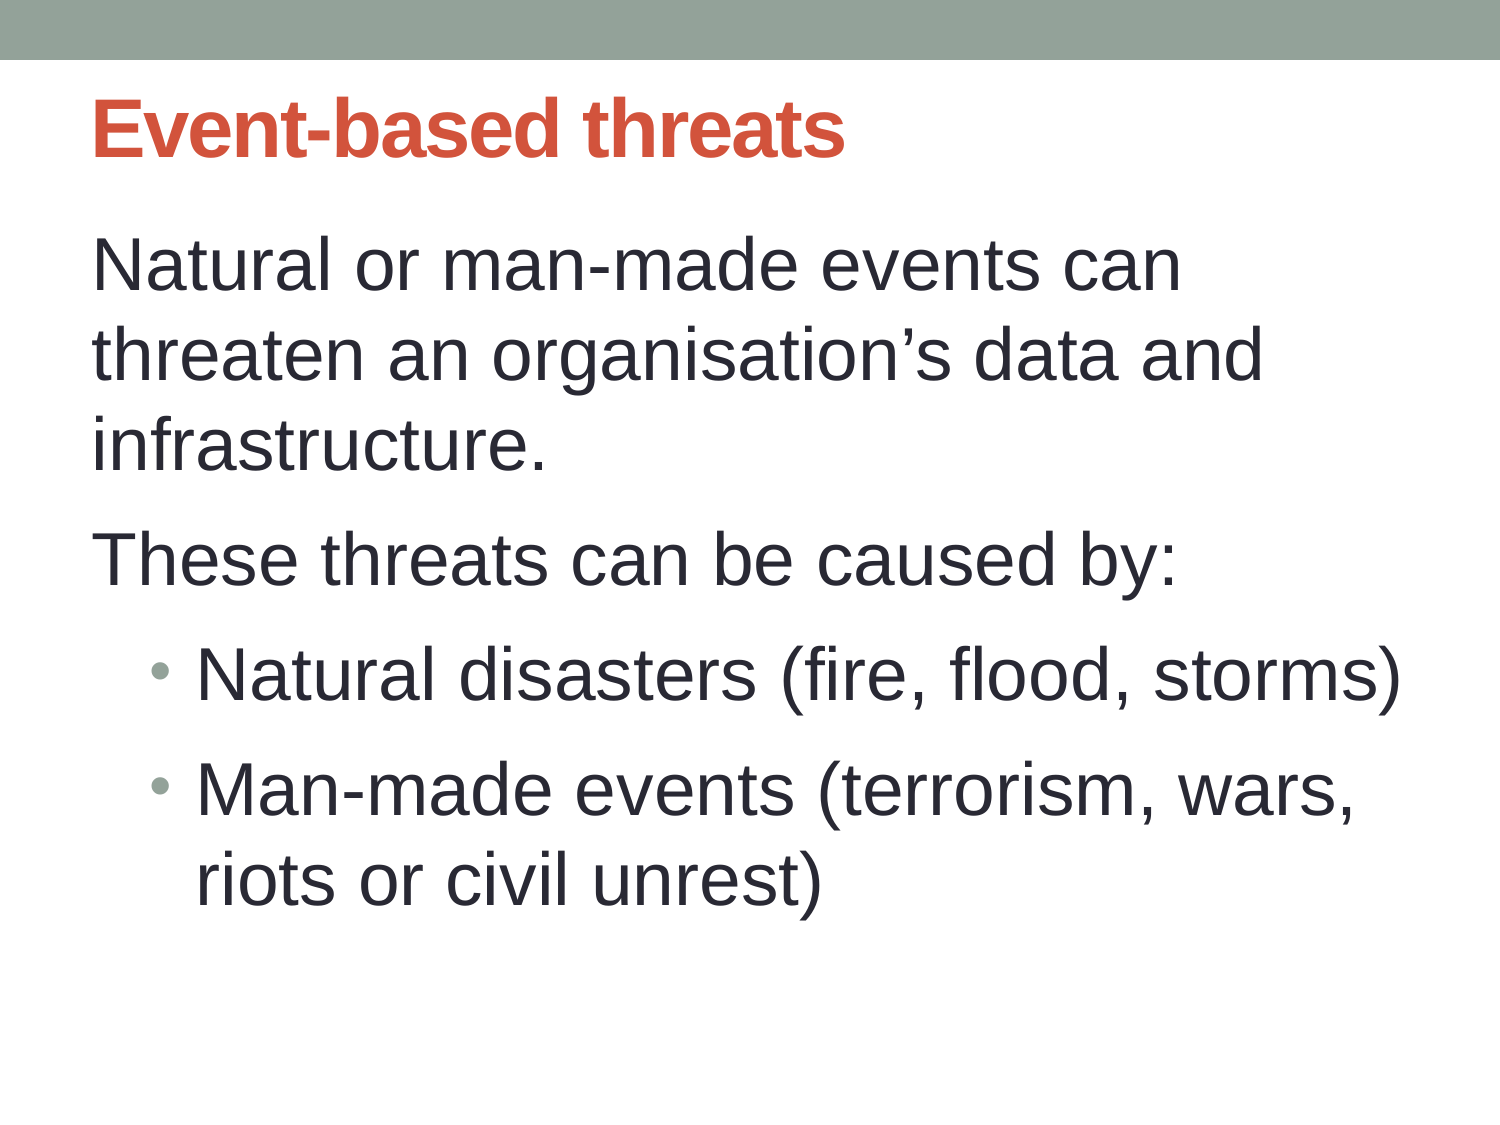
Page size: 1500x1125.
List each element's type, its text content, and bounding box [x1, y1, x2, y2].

title Event-based threats [75, 54, 1425, 194]
list Natural or man-made events can threaten an organisation’s data and infrastructure. These threats can be caused by: Natural disasters (fire, flood, storms) Man-made events (terrorism, wars, riots or civil unrest) [76, 208, 1427, 1071]
